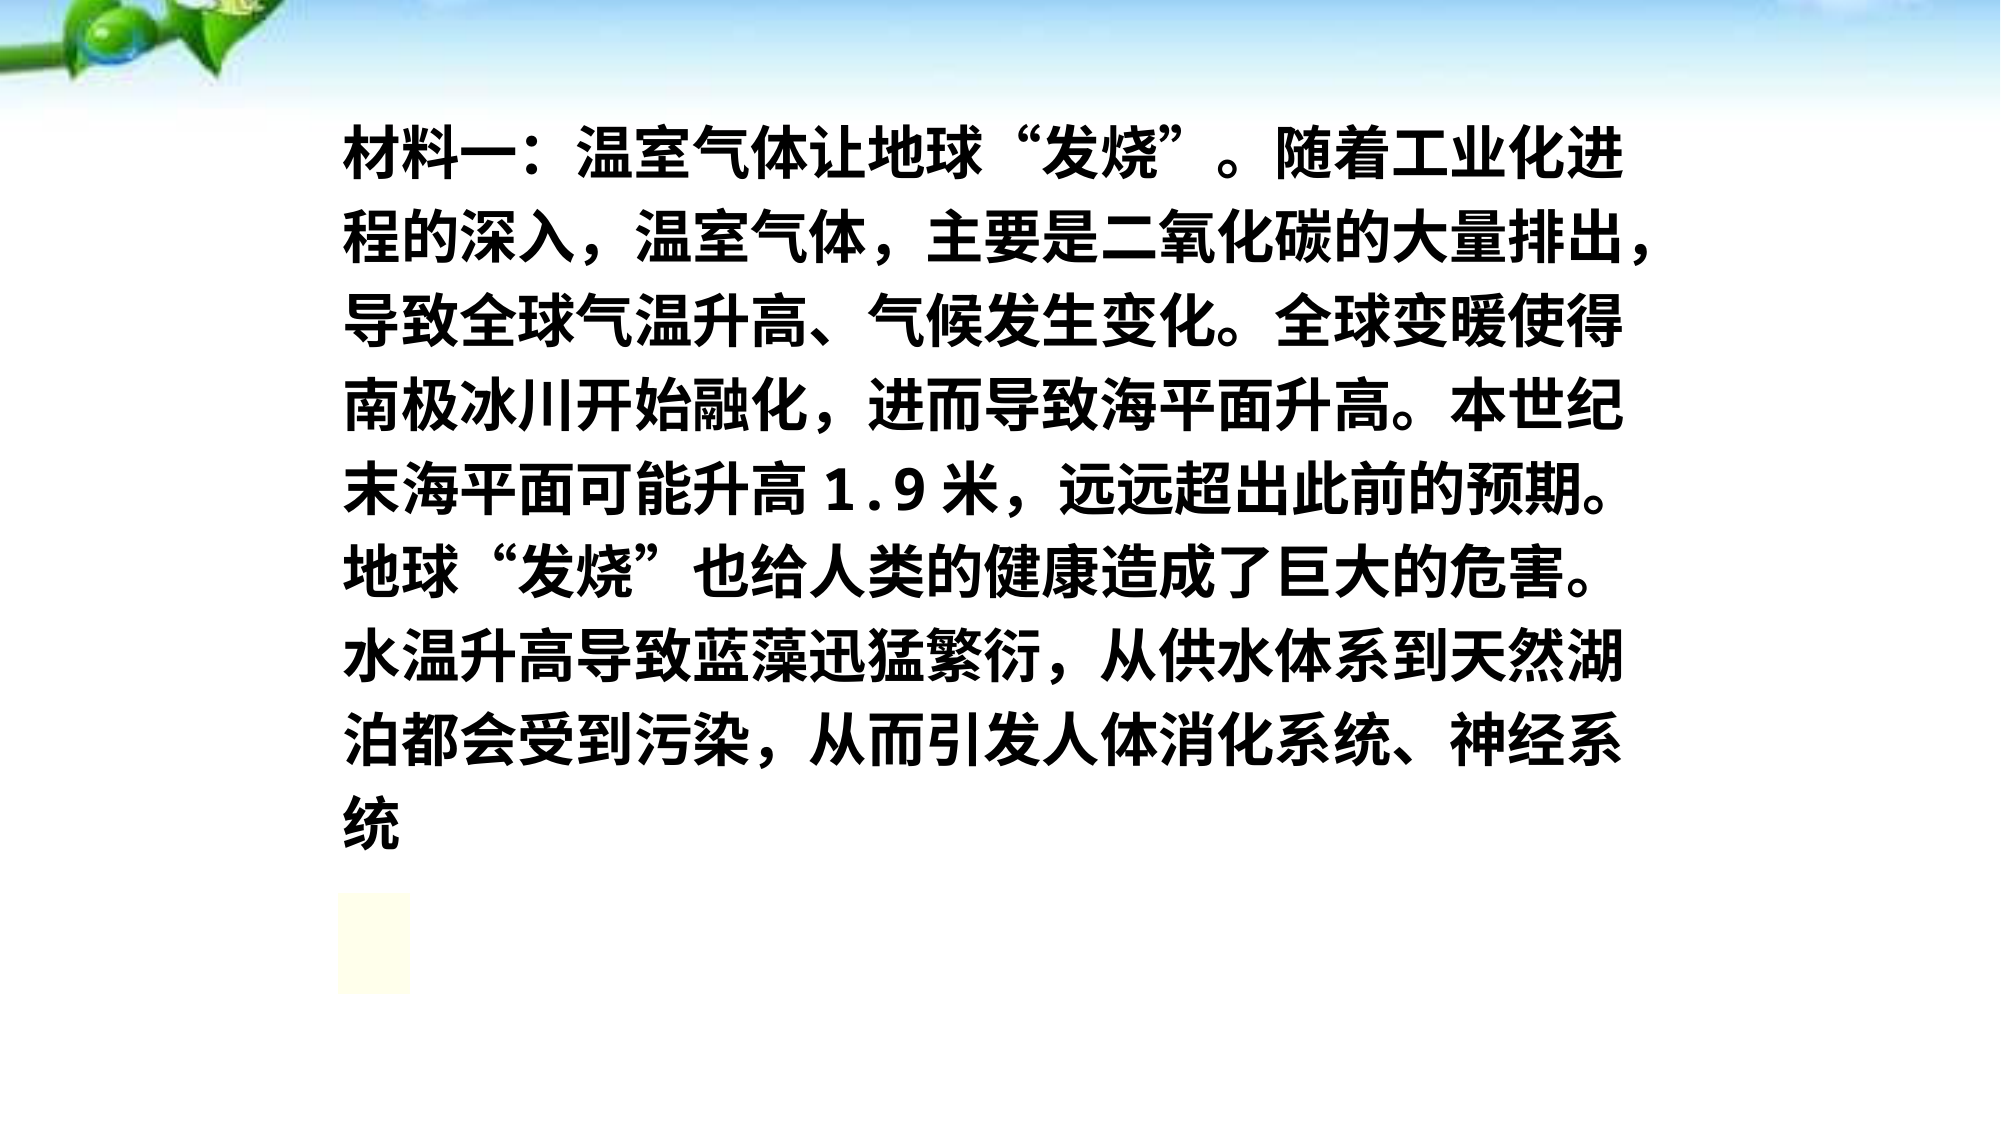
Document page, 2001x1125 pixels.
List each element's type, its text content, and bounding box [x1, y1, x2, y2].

picture [0, 0, 2001, 1125]
text_box 材料一：温室气体让地球“发烧”。随着工业化进程的深入，温室气体，主要是二氧化碳的大量排出，导致全球气温升高、气候发生变化。全球变暖使得南极冰川开始融化，进而导致海平面升高。本世纪末海平面可能升高1.9米，远远超出此前的预期。地球“发烧”也给人类的健康造成了巨大的危害。水温升高导致蓝藻迅猛繁衍，从供水体系到天然湖泊都会受到污染，从而引发人体消化系统、神经系统 [328, 94, 1687, 865]
